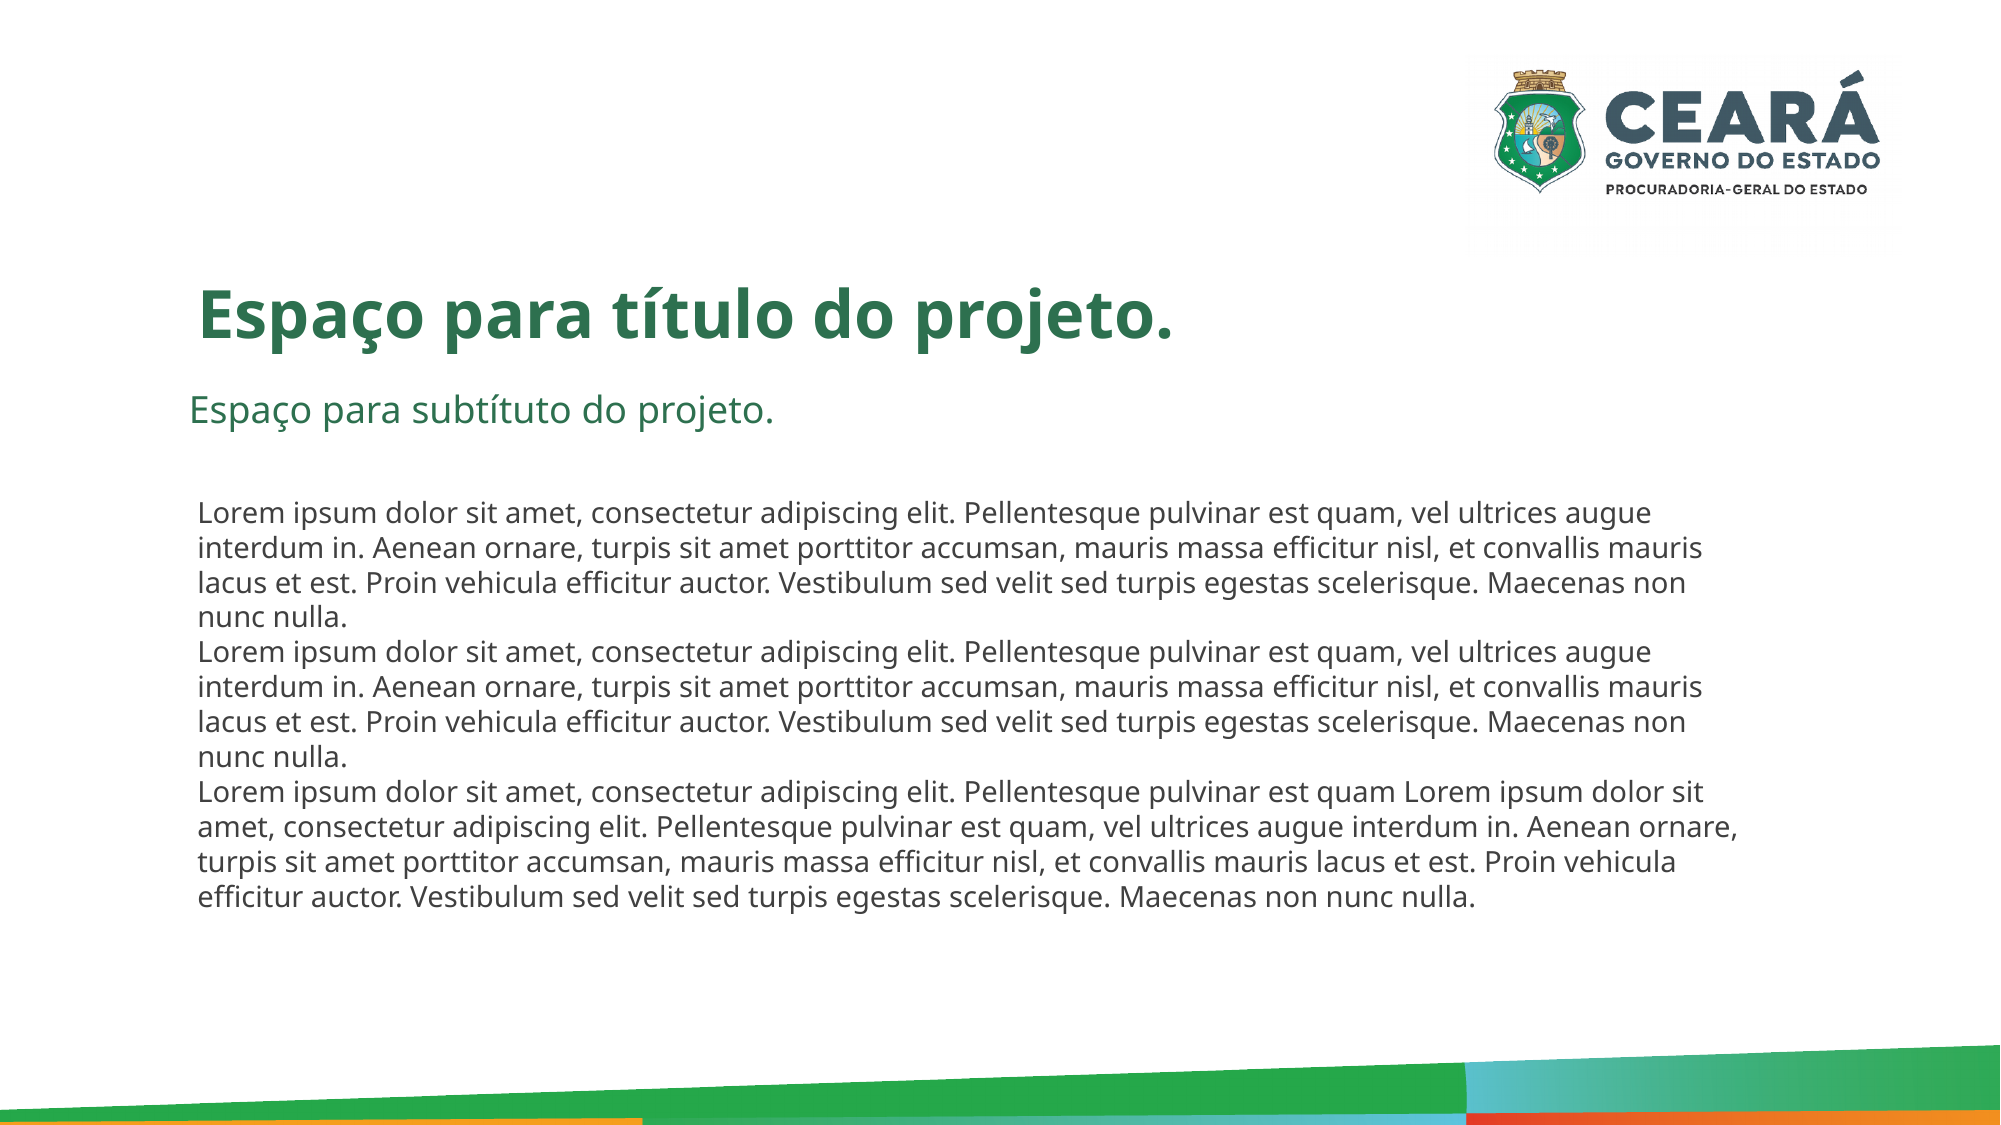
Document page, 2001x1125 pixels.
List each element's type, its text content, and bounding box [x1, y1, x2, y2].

picture [1465, 54, 1903, 257]
text_box Espaço para subtítuto do projeto. [174, 378, 790, 439]
picture [0, 1044, 2000, 1125]
text_box Espaço para título do projeto. [182, 264, 1385, 359]
text_box Lorem ipsum dolor sit amet, consectetur adipiscing elit. Pellentesque pulvinar est quam, vel ultrices augue interdum in. Aenean ornare, turpis sit amet porttitor accumsan, mauris massa efficitur nisl, et convallis mauris lacus et est. Proin vehicula efficitur auctor. Vestibulum sed velit sed turpis egestas scelerisque. Maecenas non nunc nulla. Lorem ipsum dolor sit amet, consectetur adipiscing elit. Pellentesque pulvinar est quam, vel ultrices augue interdum in. Aenean ornare, turpis sit amet porttitor accumsan, mauris massa efficitur nisl, et convallis mauris lacus et est. Proin vehicula efficitur auctor. Vestibulum sed velit sed turpis egestas scelerisque. Maecenas non nunc nulla. Lorem ipsum dolor sit amet, consectetur adipiscing elit. Pellentesque pulvinar est quam Lorem ipsum dolor sit amet, consectetur adipiscing elit. Pellentesque pulvinar est quam, vel ultrices augue interdum in. Aenean ornare, turpis sit amet porttitor accumsan, mauris massa efficitur nisl, et convallis mauris lacus et est. Proin vehicula efficitur auctor. Vestibulum sed velit sed turpis egestas scelerisque. Maecenas non nunc nulla. [182, 486, 1760, 921]
